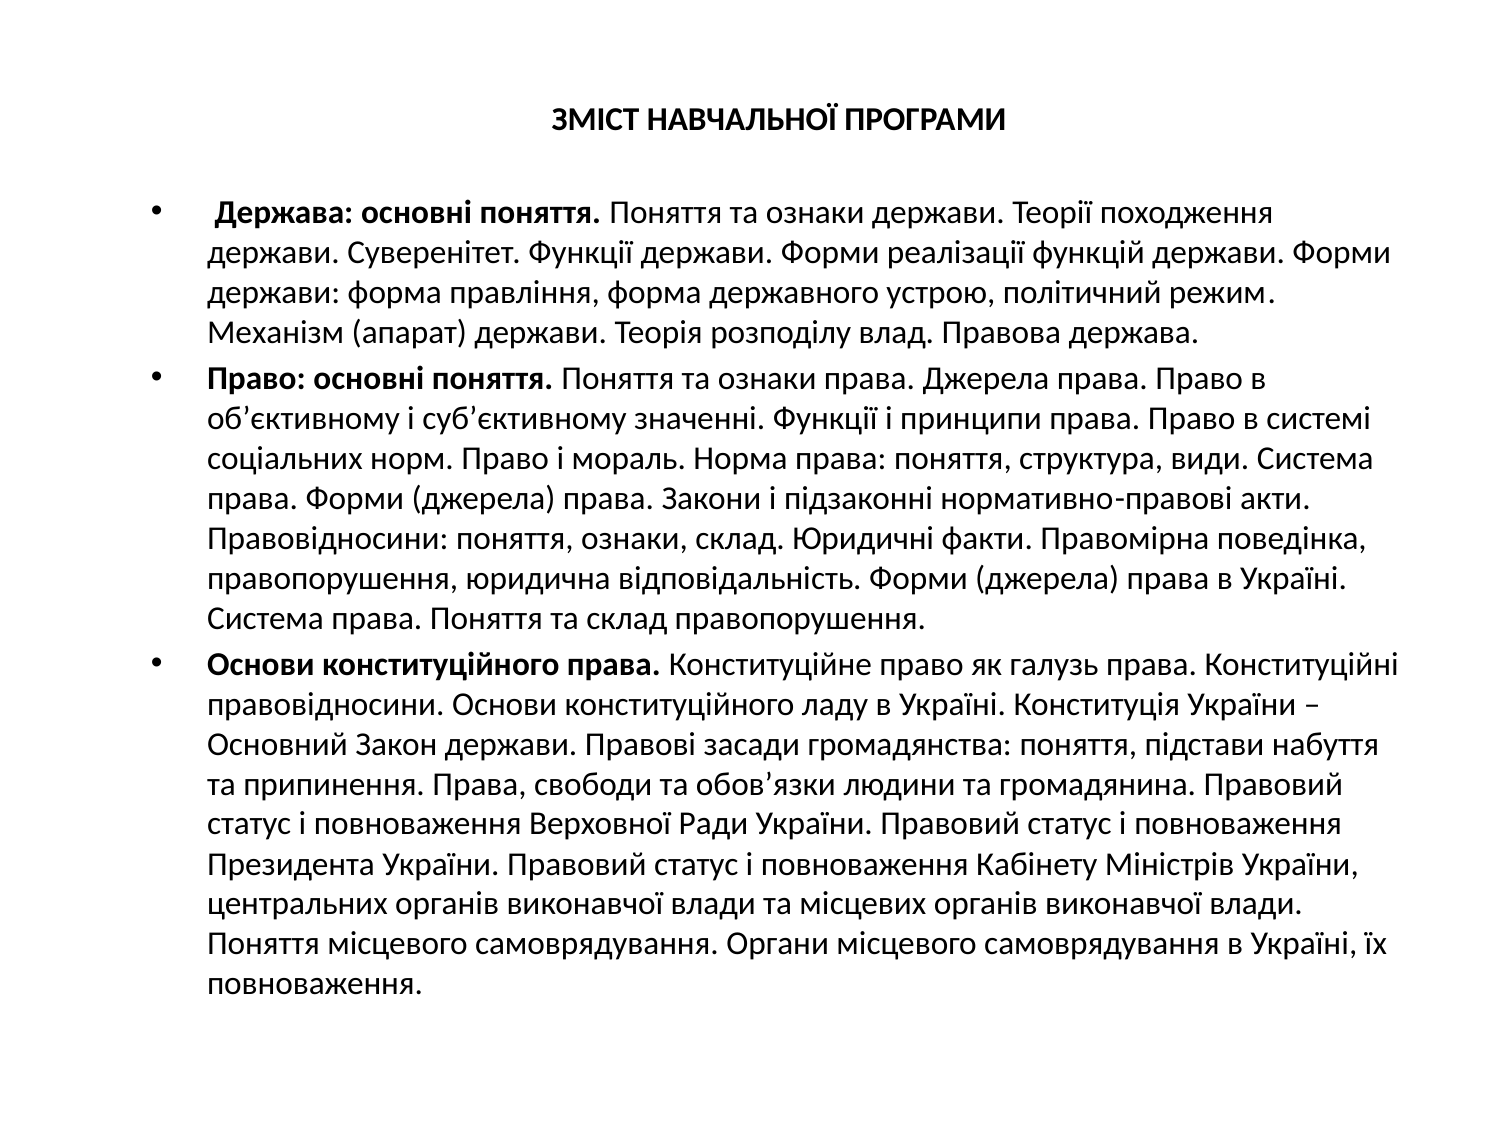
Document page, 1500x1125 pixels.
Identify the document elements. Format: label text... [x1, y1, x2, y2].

list ЗМІСТ НАВЧАЛЬНОЇ ПРОГРАМИ Держава: основні поняття. Поняття та ознаки держави. Теорії походження держави. Суверенітет. Функції держави. Форми реалізації функцій держави. Форми держави: форма правління, форма державного устрою, політичний режим. Механізм (апарат) держави. Теорія розподілу влад. Правова держава. Право: основні поняття. Поняття та ознаки права. Джерела права. Право в об’єктивному і суб’єктивному значенні. Функції і принципи права. Право в системі соціальних норм. Право і мораль. Норма права: поняття, структура, види. Система права. Форми (джерела) права. Закони і підзаконні нормативно-правові акти. Правовідносини: поняття, ознаки, склад. Юридичні факти. Правомірна поведінка, правопорушення, юридична відповідальність. Форми (джерела) права в Україні. Система права. Поняття та склад правопорушення. Основи конституційного права. Конституційне право як галузь права. Конституційні правовідносини. Основи конституційного ладу в Україні. Конституція України – Основний Закон держави. Правові засади громадянства: поняття, підстави набуття та припинення. Права, свободи та обов’язки людини та громадянина. Правовий статус і повноваження Верховної Ради України. Правовий статус і повноваження Президента України. Правовий статус і повноваження Кабінету Міністрів України, центральних органів виконавчої влади та місцевих органів виконавчої влади. Поняття місцевого самоврядування. Органи місцевого самоврядування в Україні, їх повноваження. [135, 90, 1424, 1071]
